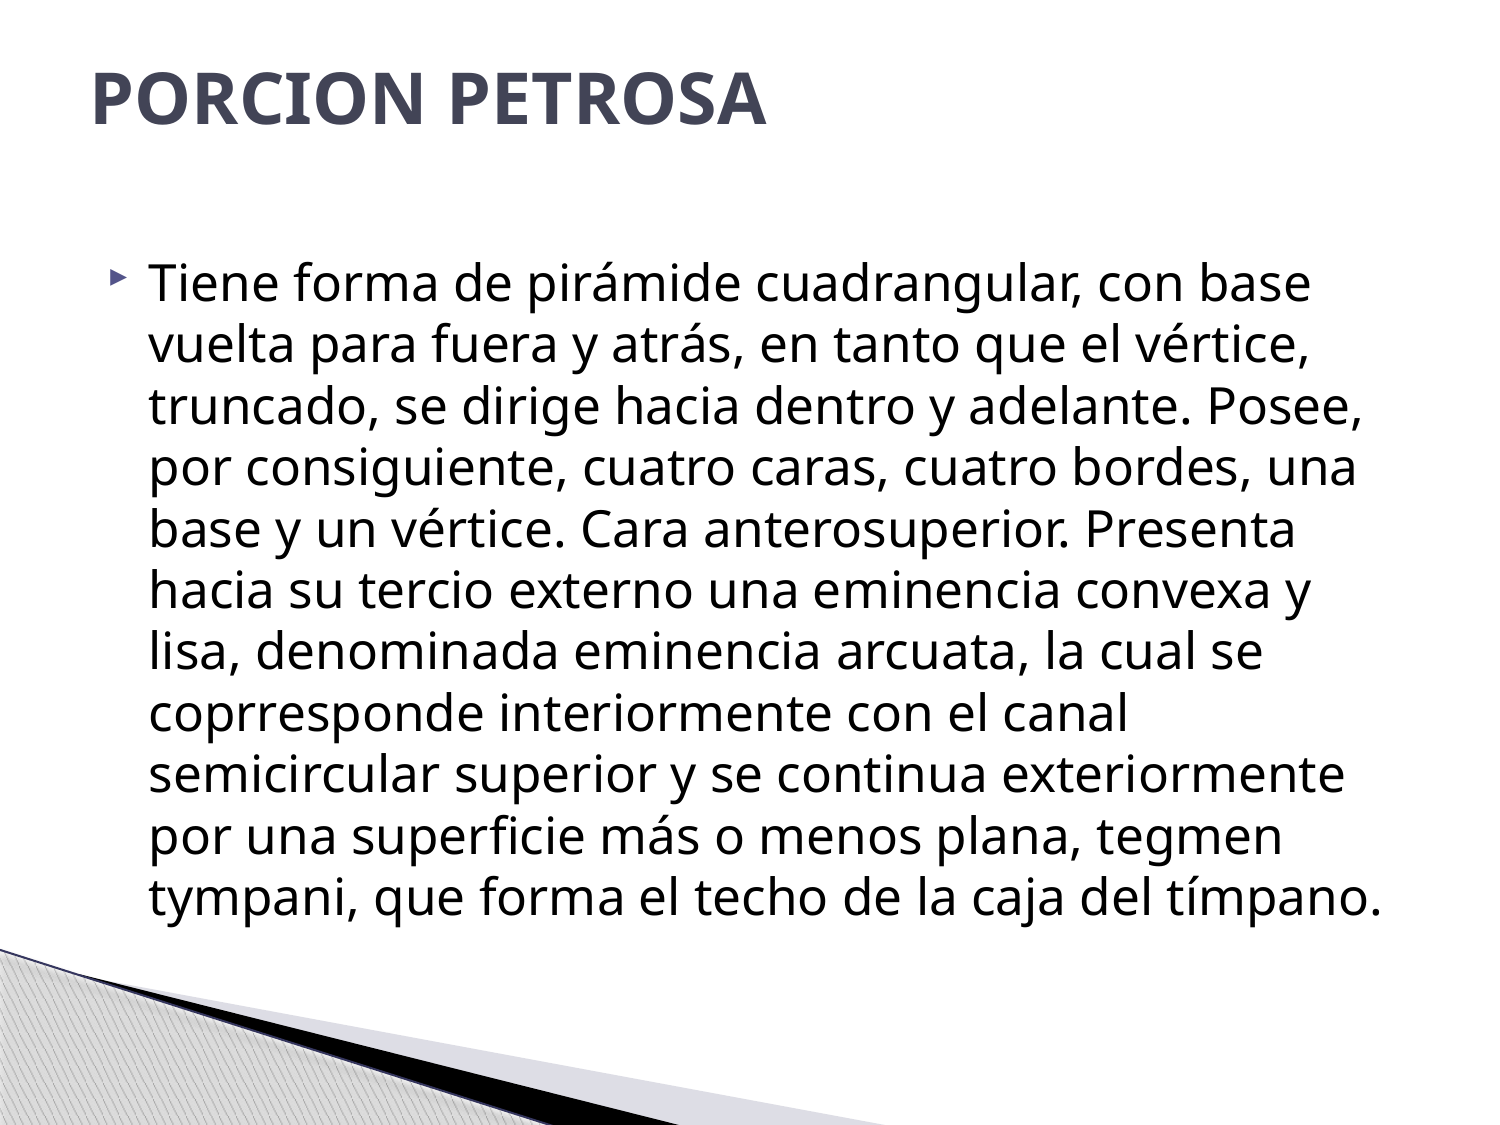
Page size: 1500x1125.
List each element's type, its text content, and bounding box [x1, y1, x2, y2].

list Tiene forma de pirámide cuadrangular, con base vuelta para fuera y atrás, en tanto que el vértice, truncado, se dirige hacia dentro y adelante. Posee, por consiguiente, cuatro caras, cuatro bordes, una base y un vértice. Cara anterosuperior. Presenta hacia su tercio externo una eminencia convexa y lisa, denominada eminencia arcuata, la cual se coprresponde interiormente con el canal semicircular superior y se continua exteriormente por una superficie más o menos plana, tegmen tympani, que forma el techo de la caja del tímpano. [75, 243, 1425, 986]
title PORCION PETROSA [75, 45, 1425, 233]
